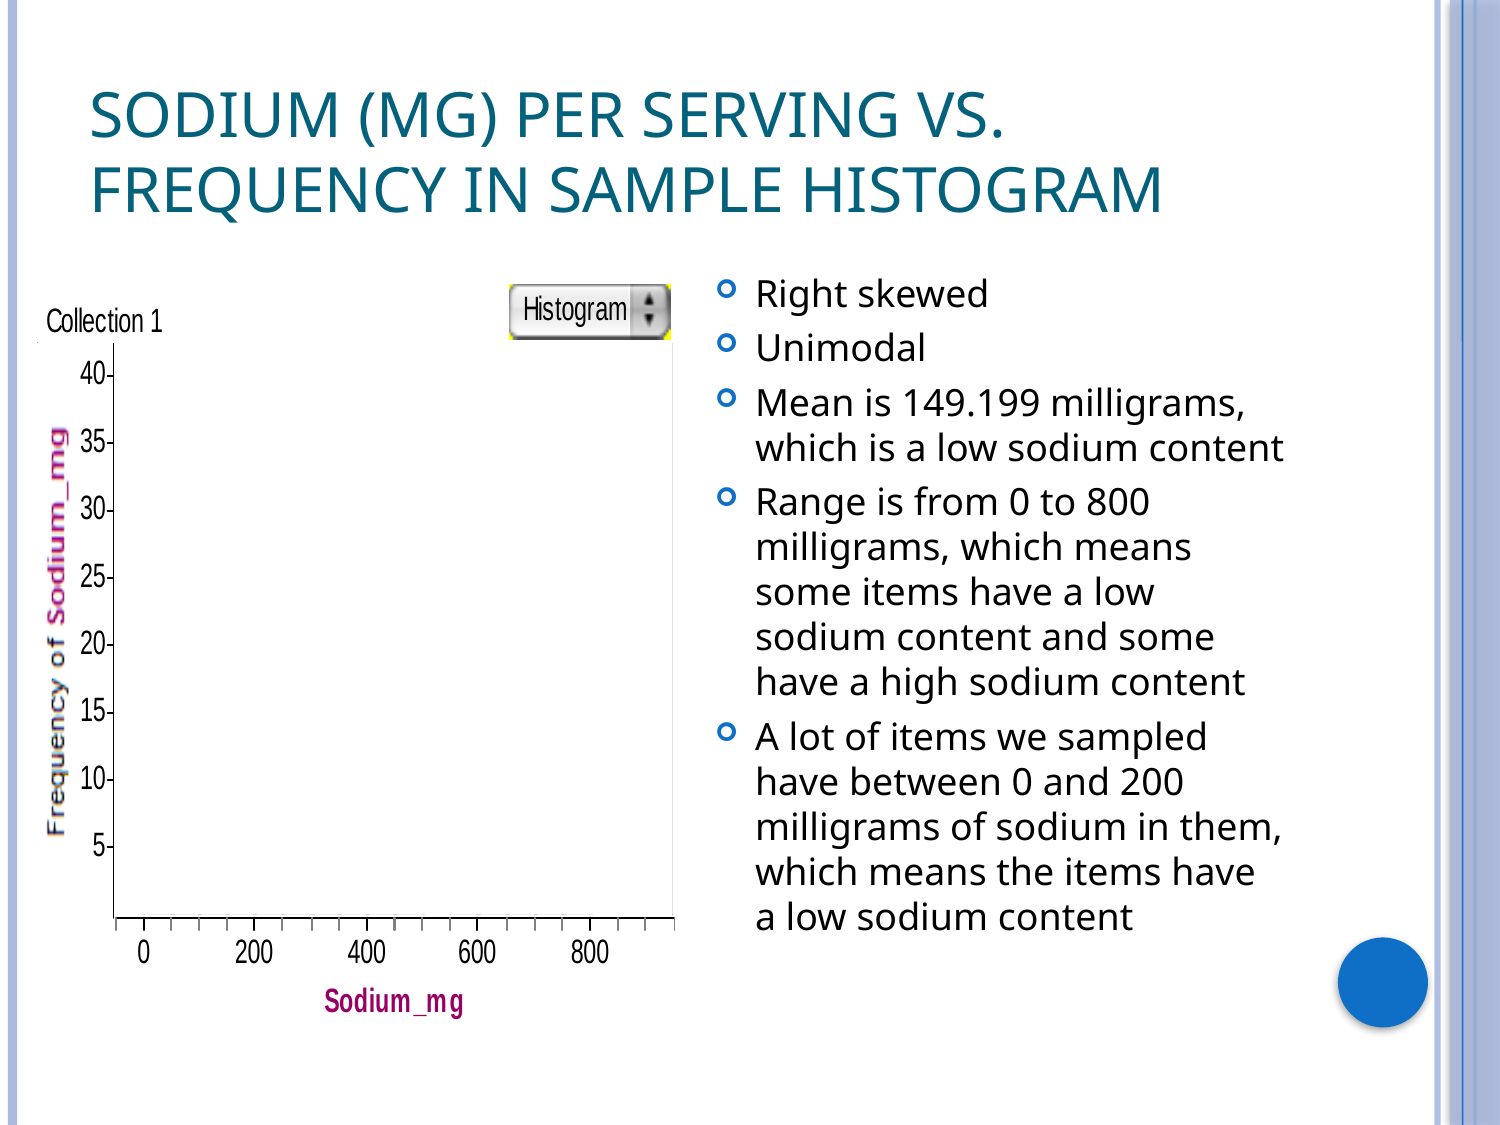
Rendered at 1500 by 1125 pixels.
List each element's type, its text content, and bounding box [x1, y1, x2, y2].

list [36, 274, 676, 1026]
list Right skewed Unimodal Mean is 149.199 milligrams, which is a low sodium content Range is from 0 to 800 milligrams, which means some items have a low sodium content and some have a high sodium content A lot of items we sampled have between 0 and 200 milligrams of sodium in them, which means the items have a low sodium content [700, 262, 1301, 1013]
title Sodium (mg) Per Serving Vs. Frequency in Sample Histogram [75, 45, 1300, 233]
